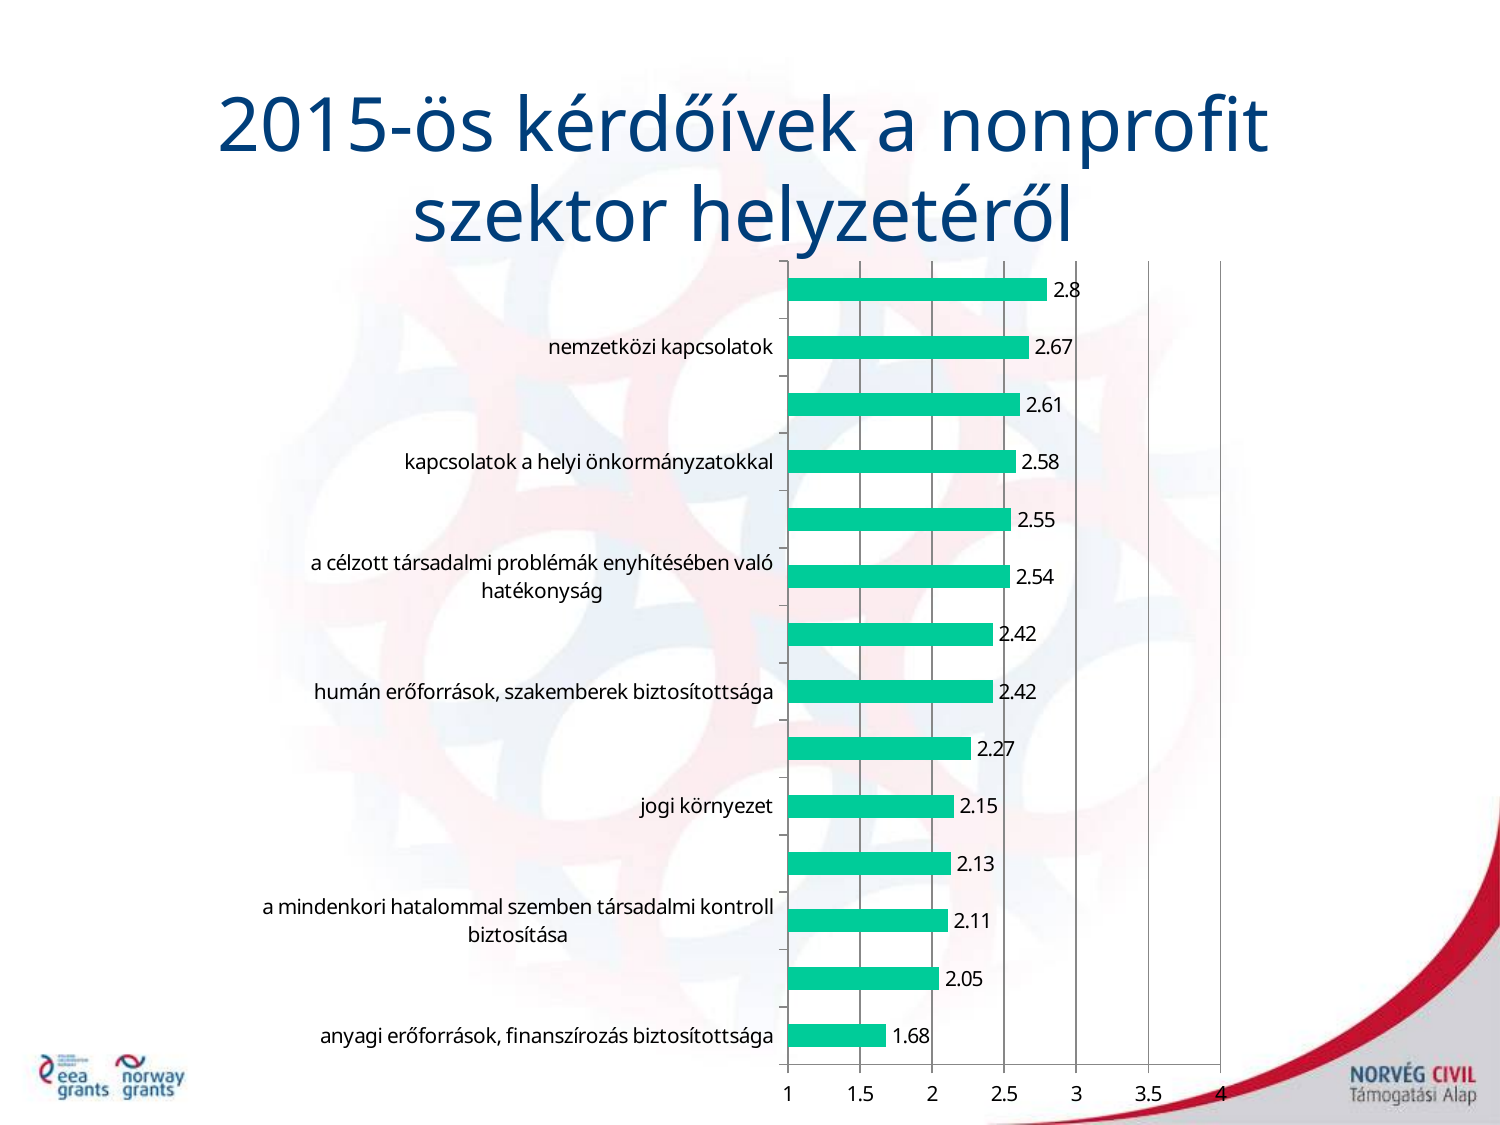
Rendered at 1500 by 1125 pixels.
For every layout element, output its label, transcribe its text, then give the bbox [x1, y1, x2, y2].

title 2015-ös kérdőívek a nonprofit szektor helyzetéről [111, 88, 1377, 244]
picture [0, 0, 1500, 1125]
chart [241, 243, 1247, 1125]
